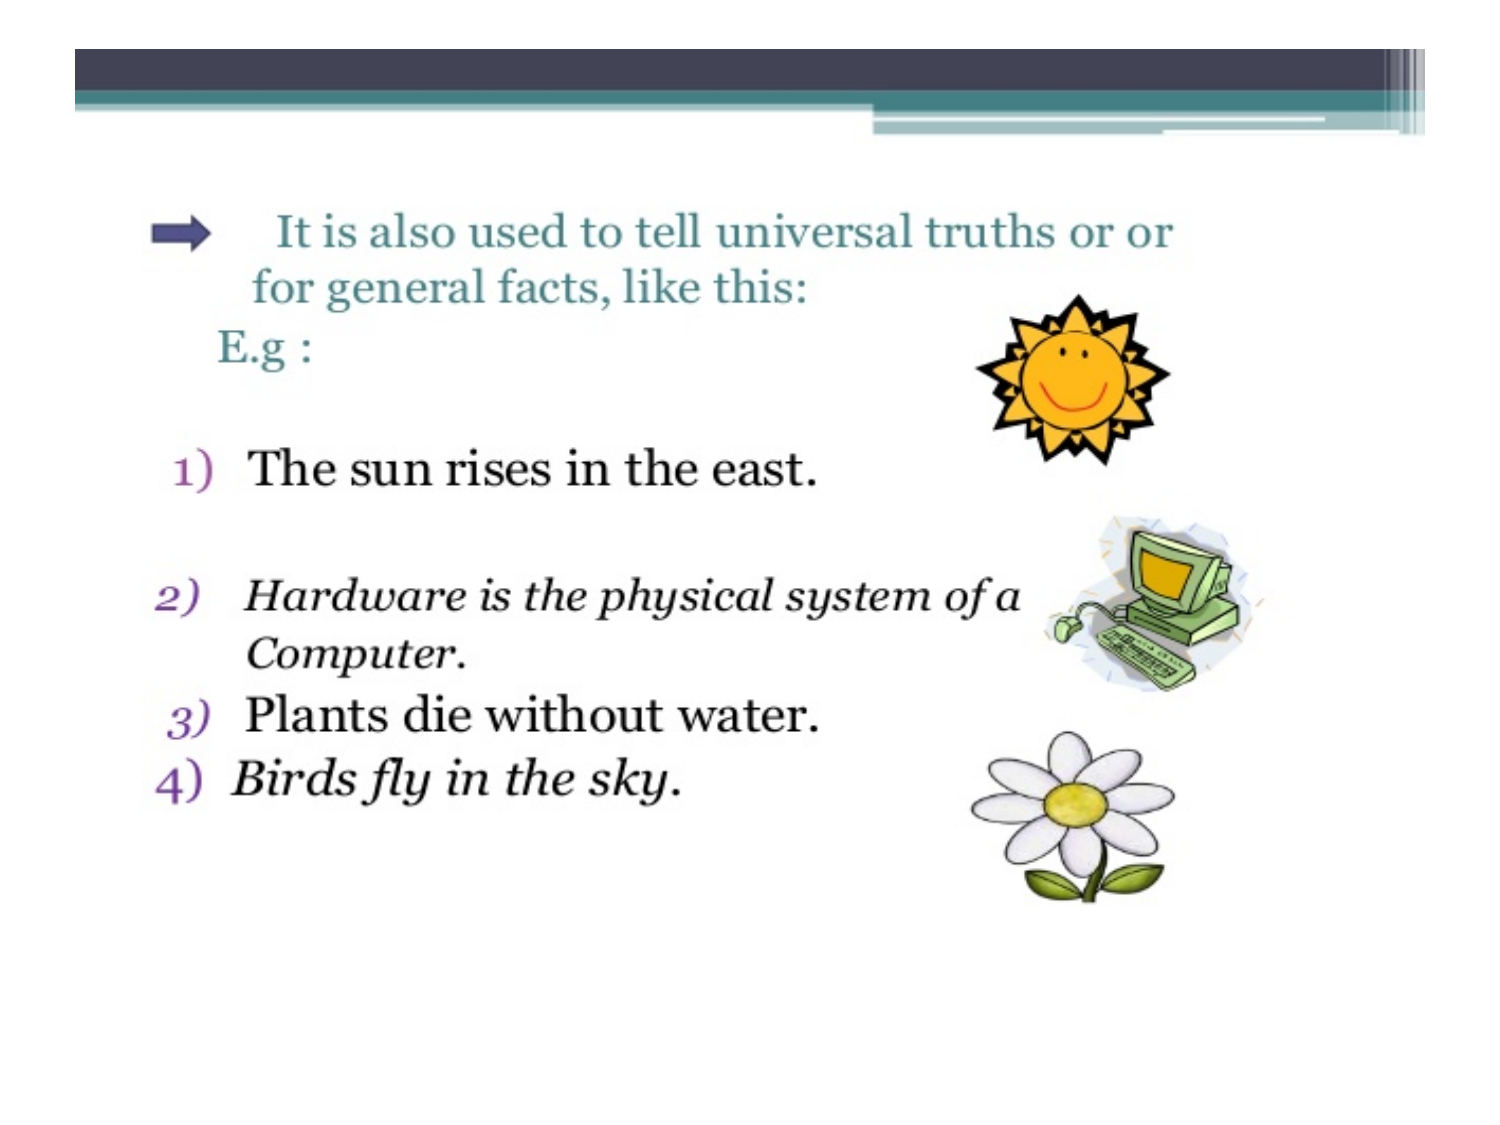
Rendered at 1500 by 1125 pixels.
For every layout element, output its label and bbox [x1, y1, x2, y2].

picture [74, 49, 1426, 1001]
